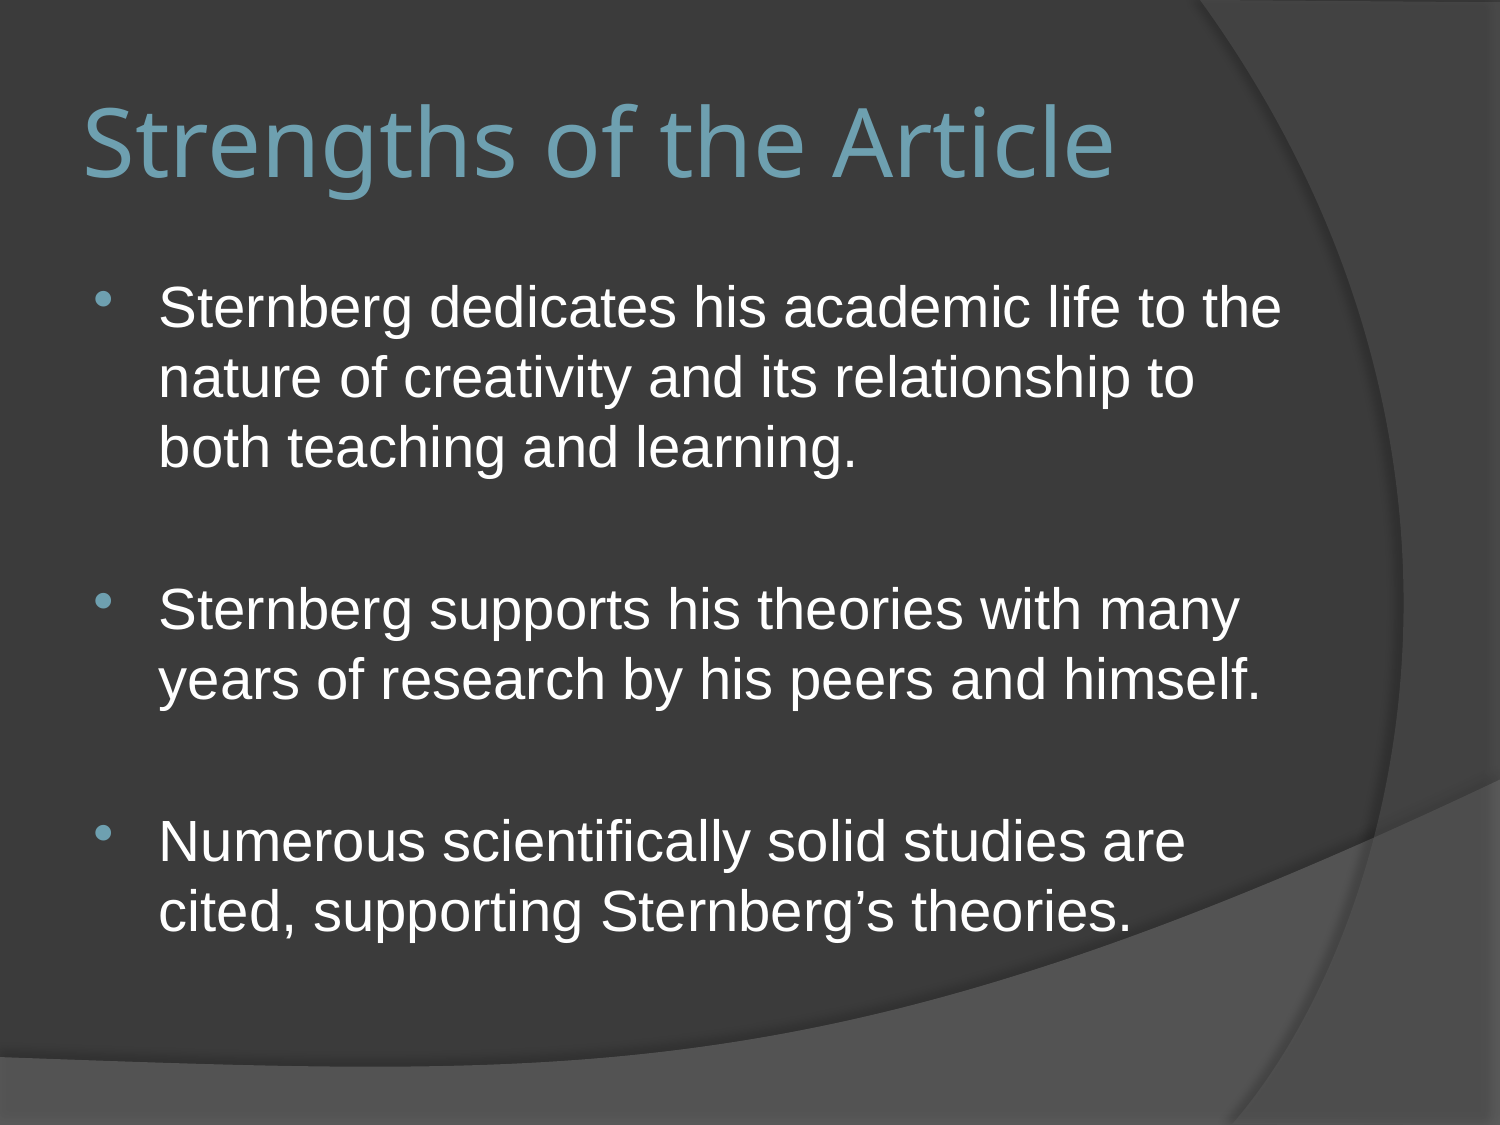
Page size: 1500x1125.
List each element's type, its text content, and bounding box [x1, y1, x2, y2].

list Sternberg dedicates his academic life to the nature of creativity and its relationship to both teaching and learning. Sternberg supports his theories with many years of research by his peers and himself. Numerous scientifically solid studies are cited, supporting Sternberg’s theories. [75, 262, 1300, 1005]
title Strengths of the Article [75, 45, 1300, 233]
